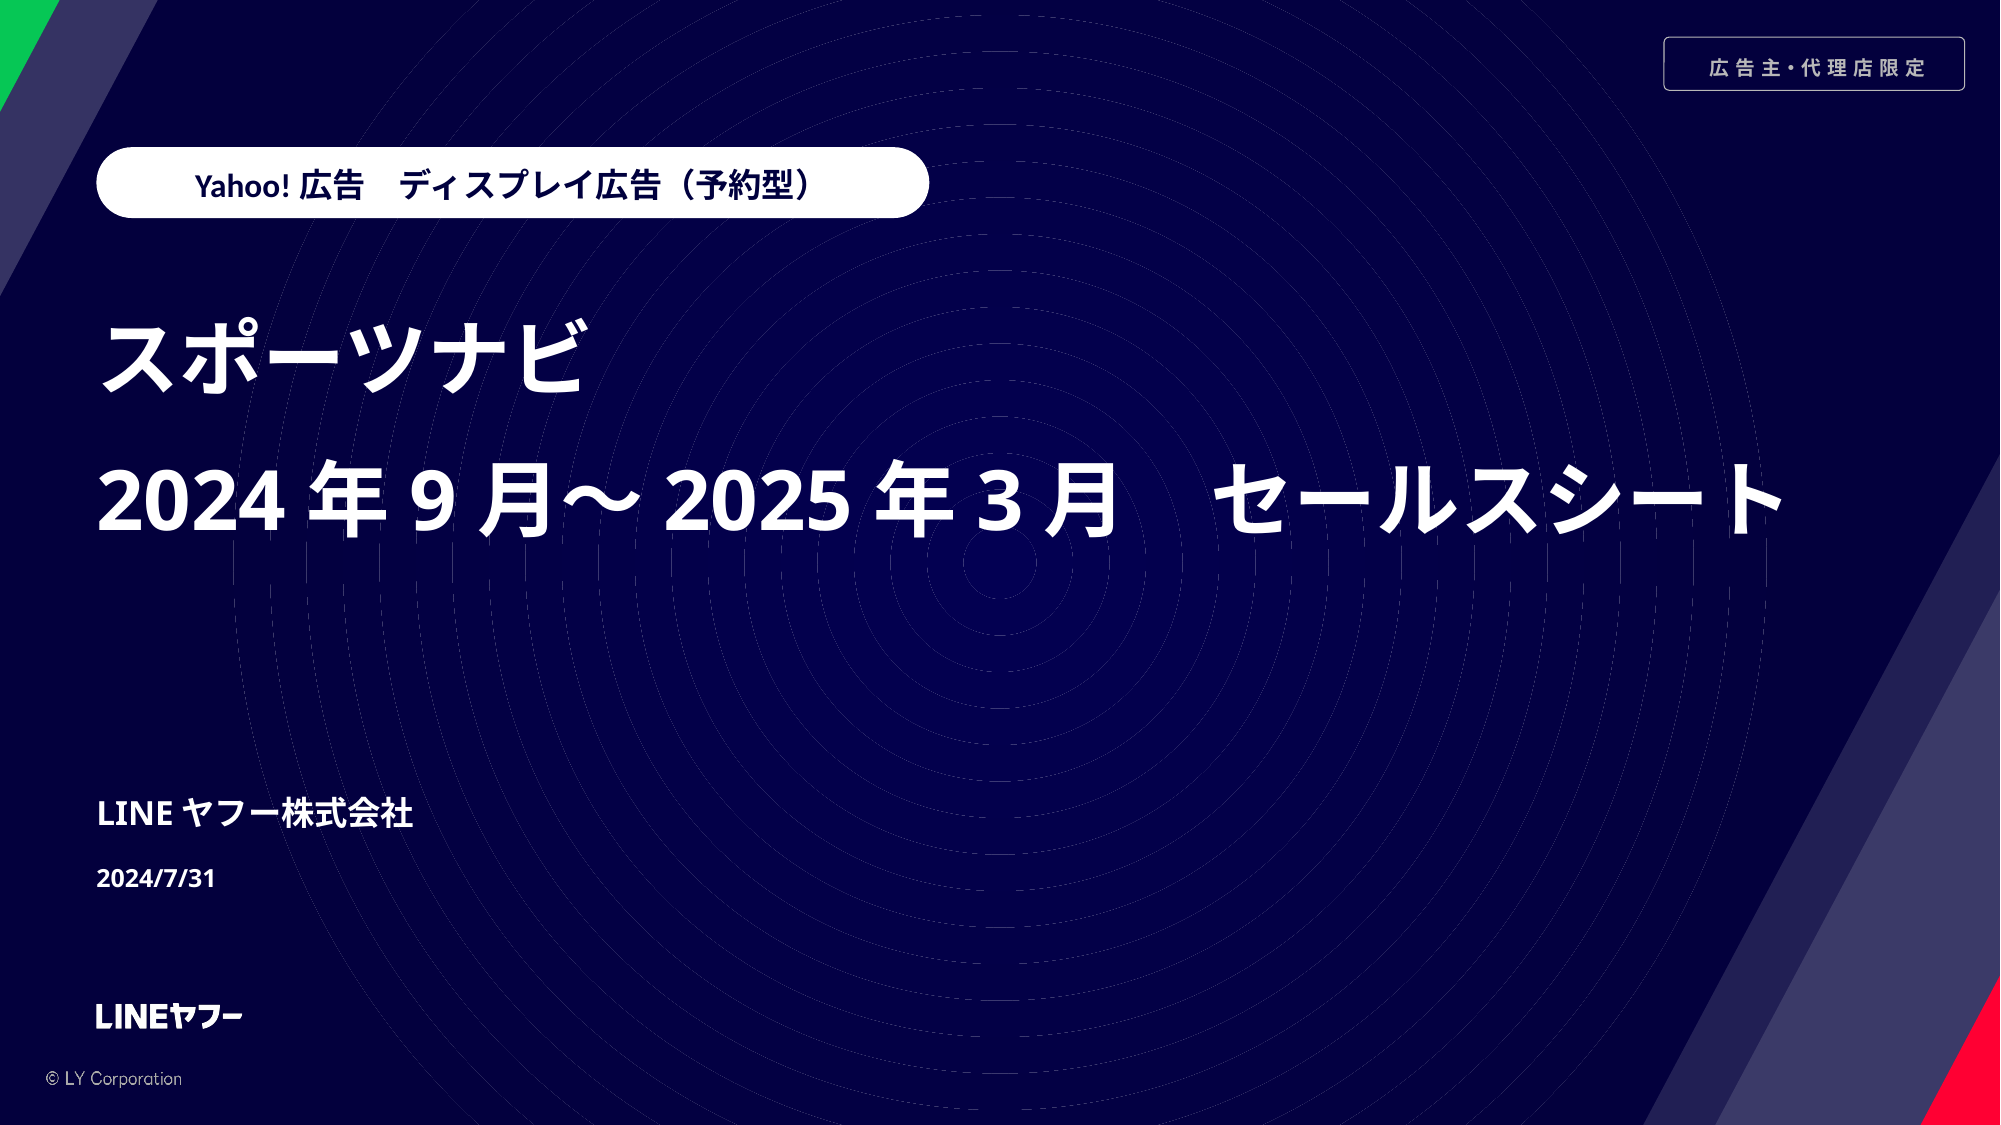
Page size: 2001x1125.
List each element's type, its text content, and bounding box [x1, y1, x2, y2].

list スポーツナビ 2024年9月～2025年3月 セールスシート [96, 268, 1904, 547]
picture [46, 1071, 181, 1088]
list 2024/7/31 [96, 865, 293, 903]
list LINEヤフー株式会社 [96, 723, 1552, 832]
